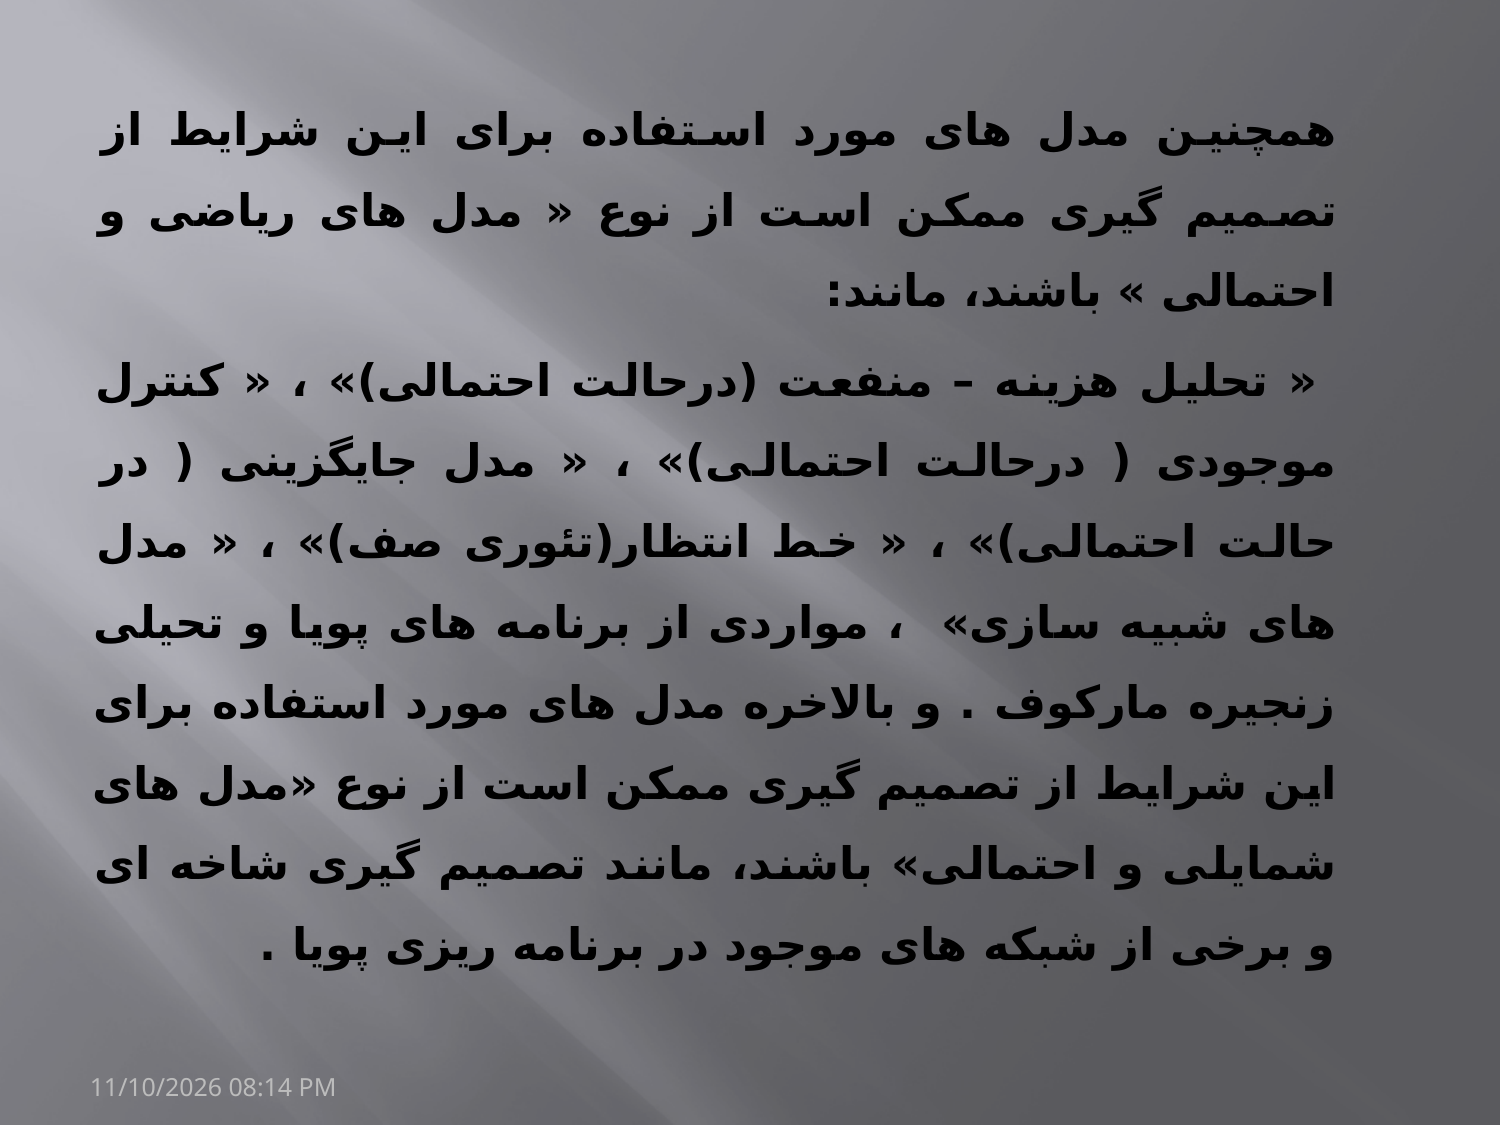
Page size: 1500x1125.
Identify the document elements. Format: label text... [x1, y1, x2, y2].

list همچنین مدل های مورد استفاده برای این شرایط از تصمیم گیری ممکن است از نوع « مدل های ریاضی و احتمالی » باشند، مانند: « تحلیل هزینه – منفعت (درحالت احتمالی)» ، « کنترل موجودی ( درحالت احتمالی)» ، « مدل جایگزینی ( در حالت احتمالی)» ، « خط انتظار(تئوری صف)» ، « مدل های شبیه سازی» ، مواردی از برنامه های پویا و تحیلی زنجیره مارکوف . و بالاخره مدل های مورد استفاده برای این شرایط از تصمیم گیری ممکن است از نوع «مدل های شمایلی و احتمالی» باشند، مانند تصمیم گیری شاخه ای و برخی از شبکه های موجود در برنامه ریزی پویا . [76, 66, 1427, 1059]
slide_number 20/مارس/1 [75, 1052, 425, 1113]
